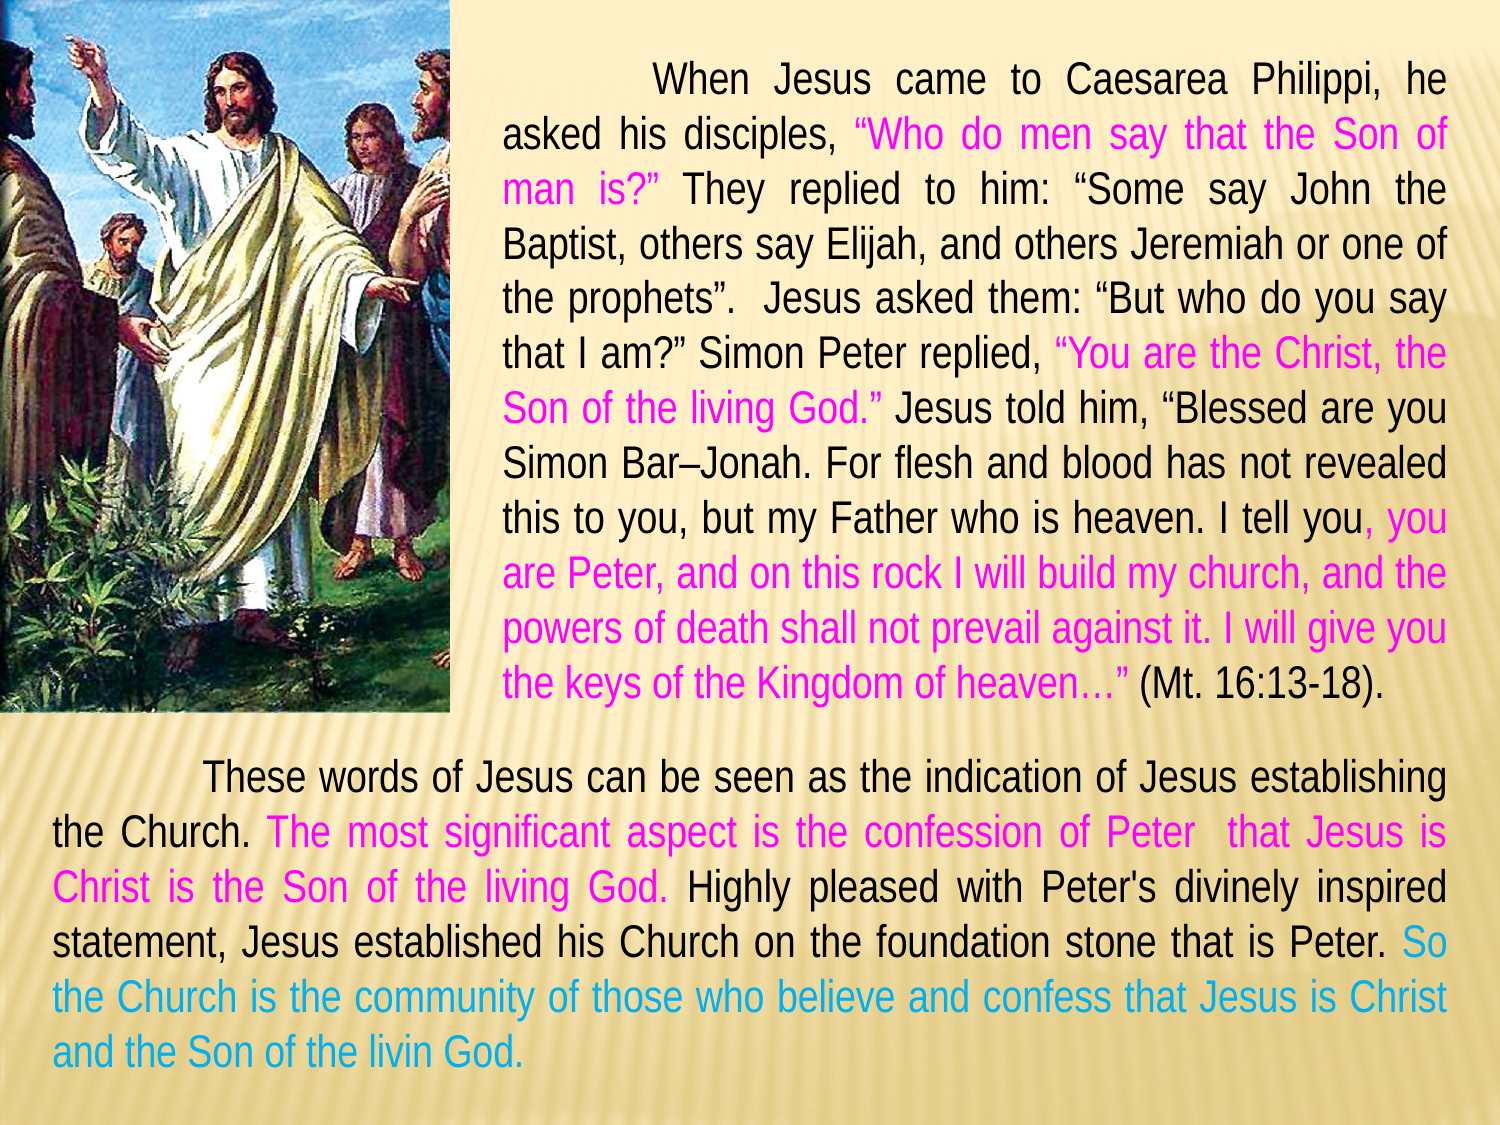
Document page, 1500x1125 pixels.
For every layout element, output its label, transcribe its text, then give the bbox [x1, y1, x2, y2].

picture [0, 0, 451, 713]
text_box These words of Jesus can be seen as the indication of Jesus establishing the Church. The most significant aspect is the confession of Peter that Jesus is Christ is the Son of the living God. Highly pleased with Peter's divinely inspired statement, Jesus established his Church on the foundation stone that is Peter. So the Church is the community of those who believe and confess that Jesus is Christ and the Son of the livin God. [37, 739, 1463, 1084]
text_box When Jesus came to Caesarea Philippi, he asked his disciples, “Who do men say that the Son of man is?” They replied to him: “Some say John the Baptist, others say Elijah, and others Jeremiah or one of the prophets”. Jesus asked them: “But who do you say that I am?” Simon Peter replied, “You are the Christ, the Son of the living God.” Jesus told him, “Blessed are you Simon Bar–Jonah. For flesh and blood has not revealed this to you, but my Father who is heaven. I tell you, you are Peter, and on this rock I will build my church, and the powers of death shall not prevail against it. I will give you the keys of the Kingdom of heaven…” (Mt. 16:13-18). [487, 40, 1463, 716]
